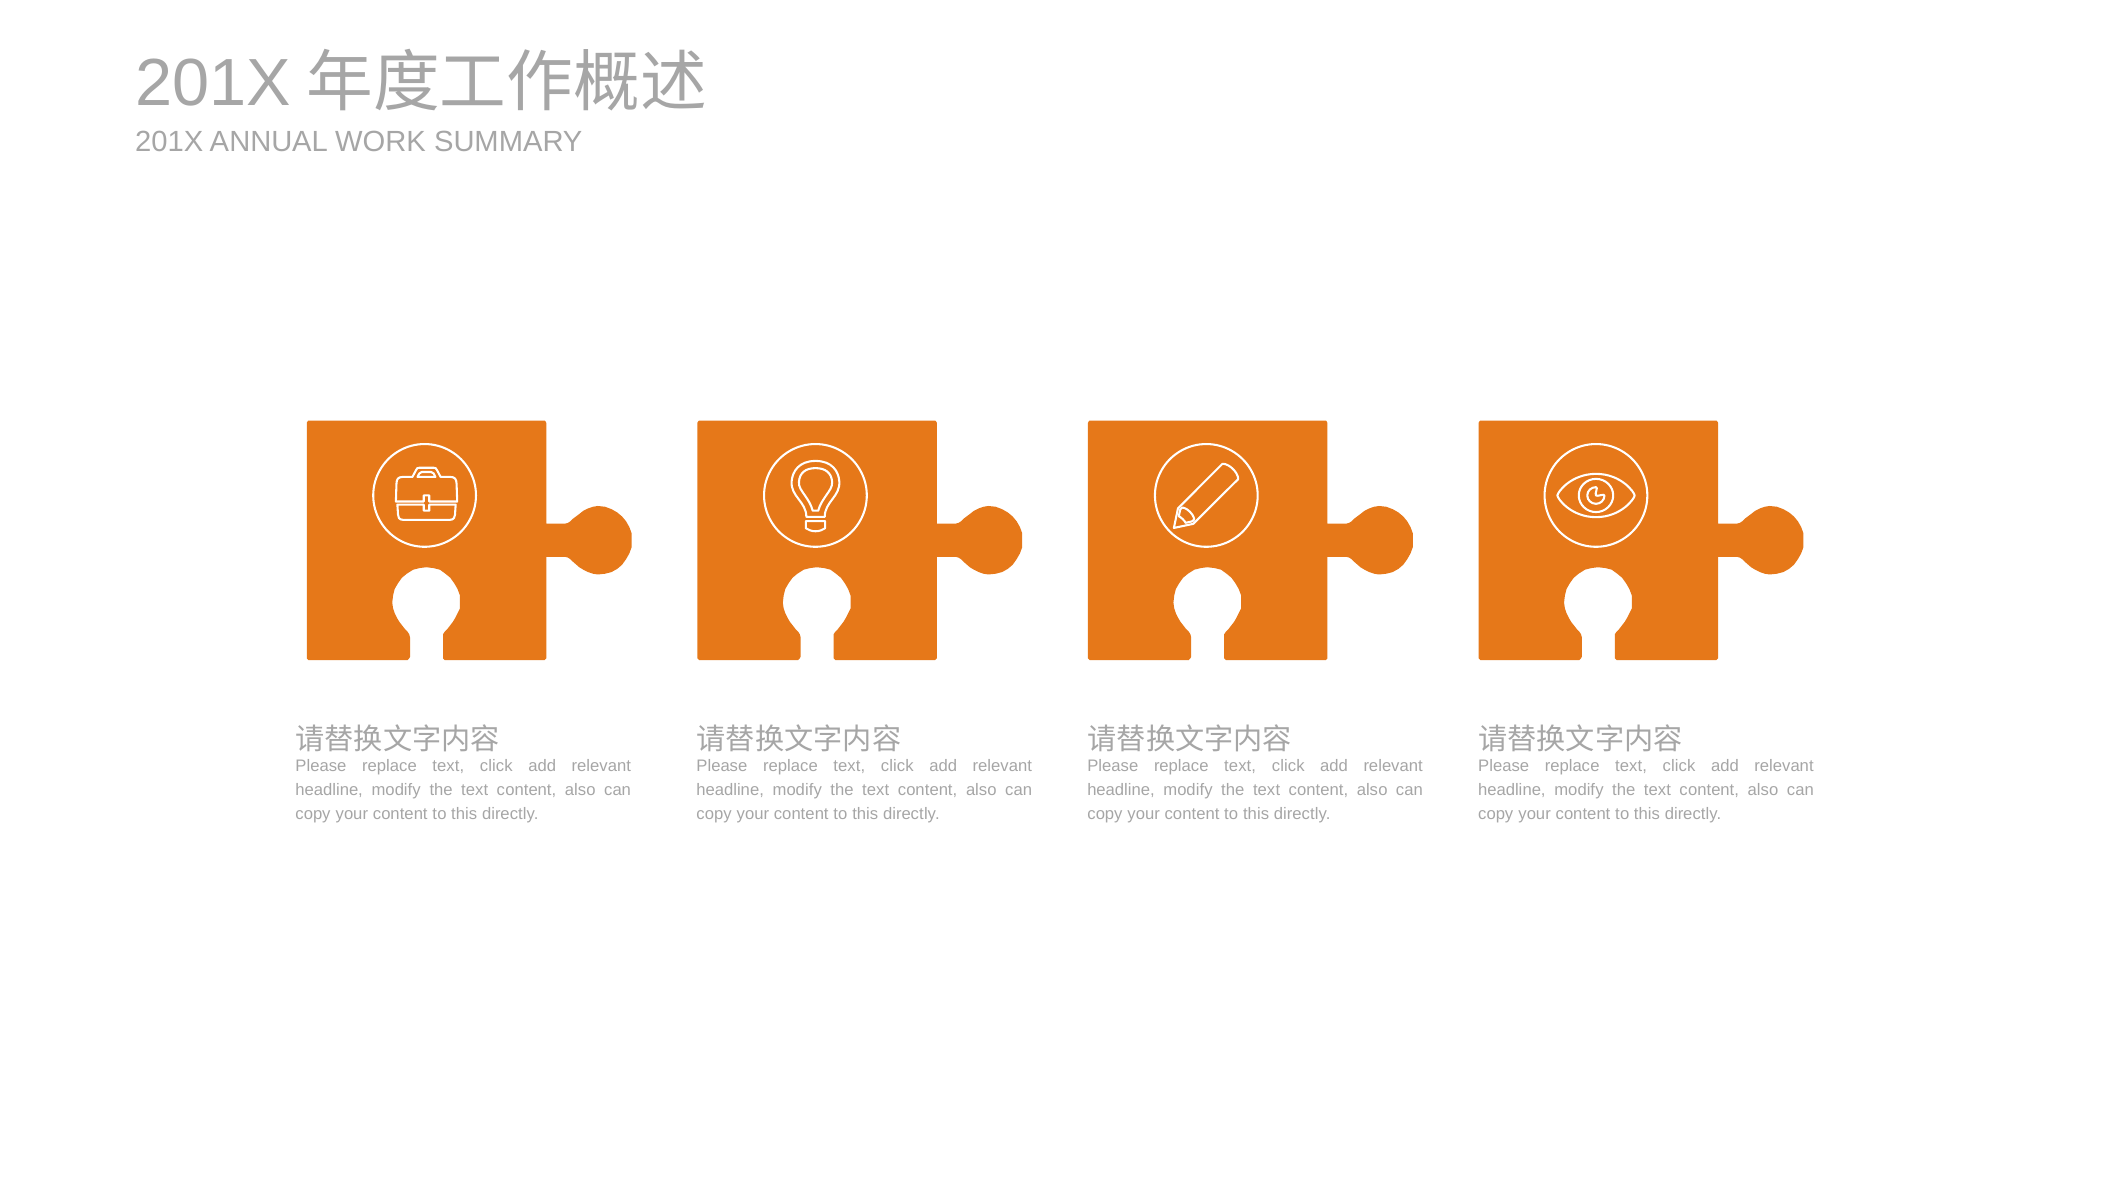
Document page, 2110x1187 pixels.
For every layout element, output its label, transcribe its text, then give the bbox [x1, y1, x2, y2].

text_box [373, 444, 476, 547]
text_box [697, 420, 1023, 661]
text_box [764, 444, 867, 547]
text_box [1544, 444, 1648, 547]
text_box 201X年度工作概述 [135, 38, 783, 119]
text_box 请替换文字内容 [295, 713, 561, 750]
text_box [1087, 420, 1413, 661]
text_box [306, 420, 632, 661]
text_box Please replace text, click add relevant headline, modify the text content, also can copy your content to this directly. [1478, 750, 1815, 823]
text_box 201X ANNUAL WORK SUMMARY [135, 122, 596, 158]
text_box 请替换文字内容 [1087, 713, 1353, 750]
text_box [1478, 420, 1804, 661]
text_box Please replace text, click add relevant headline, modify the text content, also can copy your content to this directly. [1087, 750, 1424, 823]
text_box Please replace text, click add relevant headline, modify the text content, also can copy your content to this directly. [295, 750, 632, 823]
text_box 请替换文字内容 [696, 713, 962, 750]
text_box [1154, 444, 1258, 547]
text_box Please replace text, click add relevant headline, modify the text content, also can copy your content to this directly. [696, 750, 1033, 823]
text_box 请替换文字内容 [1478, 713, 1743, 750]
